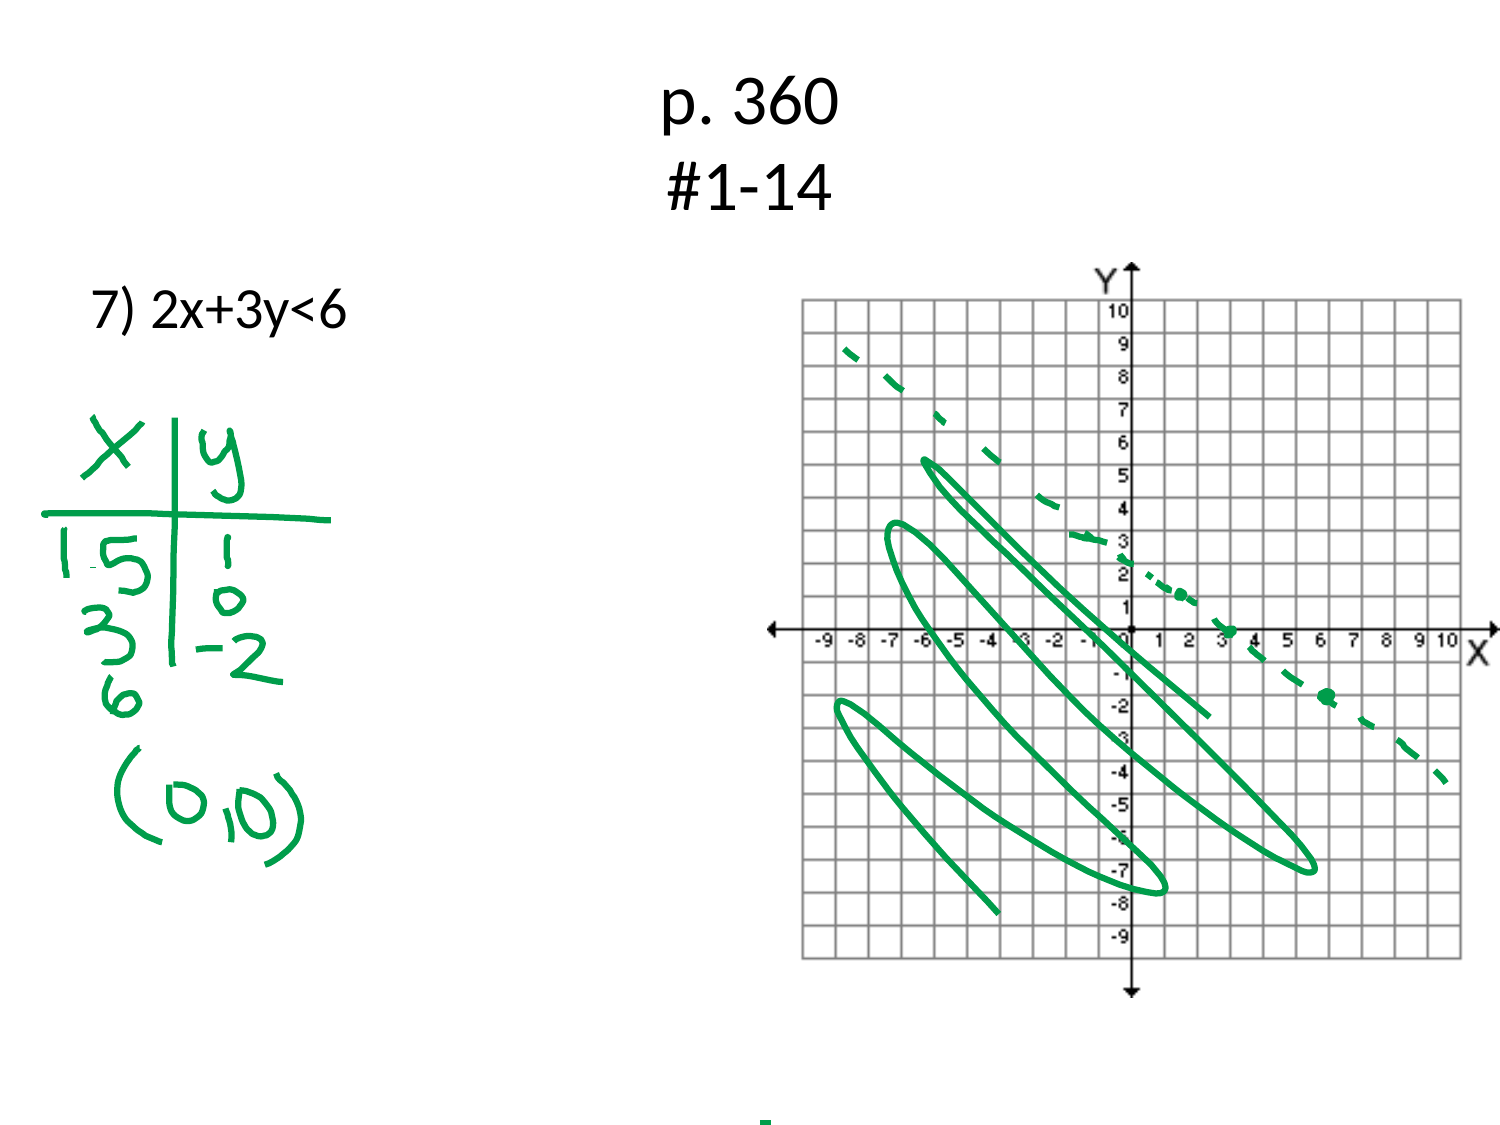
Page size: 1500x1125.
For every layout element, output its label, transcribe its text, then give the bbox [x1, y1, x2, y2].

text_box [168, 783, 205, 822]
text_box [215, 588, 245, 614]
text_box [103, 675, 141, 716]
text_box [237, 788, 271, 838]
text_box [232, 635, 284, 683]
text_box [83, 606, 134, 664]
text_box [116, 747, 163, 843]
text_box [91, 415, 114, 448]
list 7) 2x+3y<6 [75, 262, 738, 1005]
text_box [224, 808, 233, 843]
text_box [62, 528, 68, 578]
text_box [81, 421, 144, 479]
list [767, 262, 1500, 998]
text_box [264, 773, 302, 866]
text_box [170, 518, 176, 667]
title p. 360 #1-14 [75, 45, 1425, 233]
text_box [102, 537, 149, 594]
text_box [114, 449, 129, 468]
text_box [43, 512, 331, 522]
text_box [195, 647, 223, 651]
text_box [200, 429, 243, 502]
